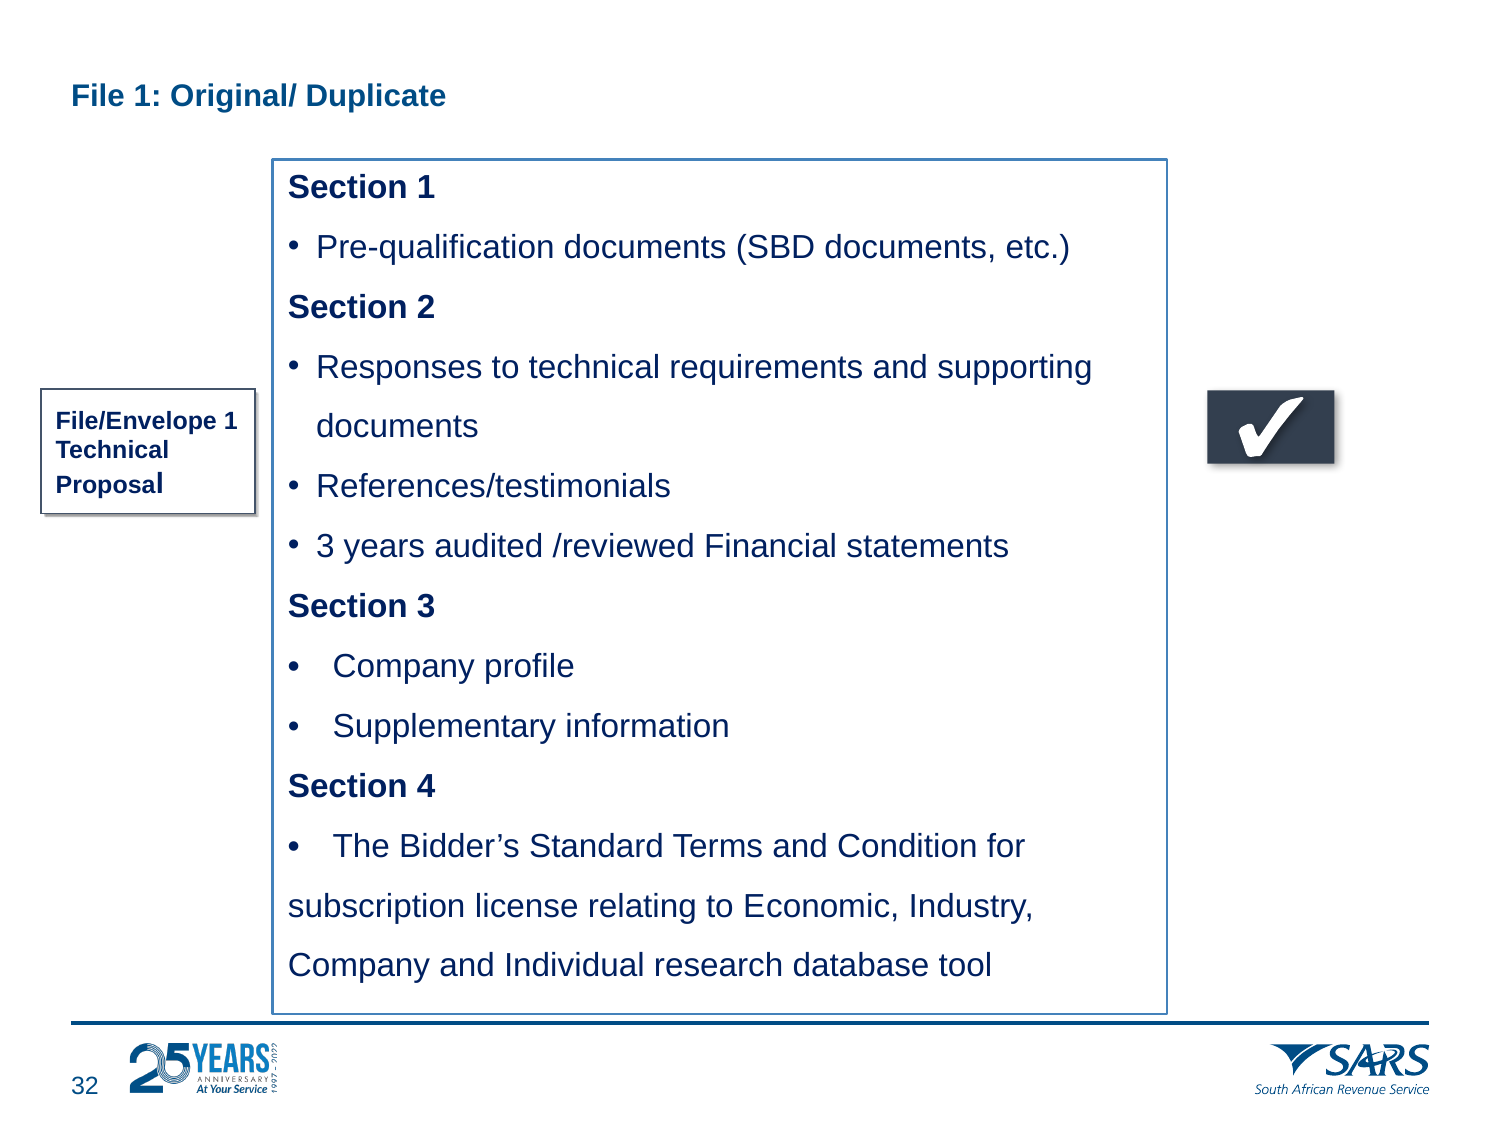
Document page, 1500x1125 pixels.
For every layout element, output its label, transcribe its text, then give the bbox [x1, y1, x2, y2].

title File 1: Original/ Duplicate [56, 72, 1350, 160]
text_box [1238, 397, 1304, 457]
text_box [1207, 390, 1335, 464]
slide_number 31 [56, 1054, 394, 1115]
text_box File/Envelope 1 Technical Proposal [40, 389, 256, 514]
text_box Section 1 Pre-qualification documents (SBD documents, etc.) Section 2 Responses to technical requirements and supporting documents References/testimonials 3 years audited /reviewed Financial statements Section 3 • Company profile • Supplementary information Section 4 • The Bidder’s Standard Terms and Condition for subscription license relating to Economic, Industry, Company and Individual research database tool [272, 159, 1168, 1014]
